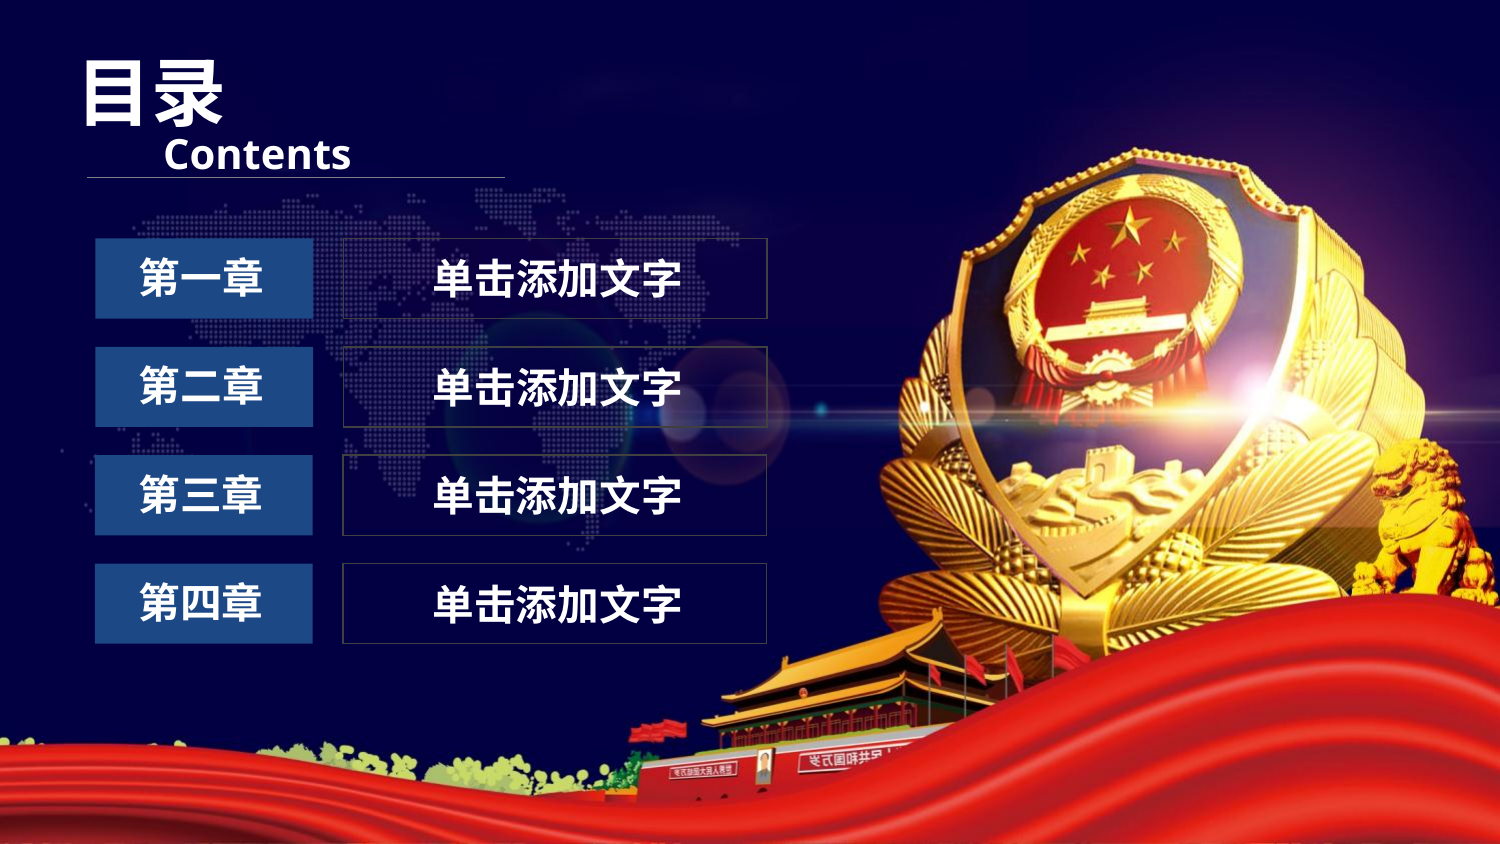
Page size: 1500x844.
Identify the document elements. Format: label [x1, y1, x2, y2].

text_box [94, 563, 313, 644]
text_box [343, 346, 767, 428]
text_box [95, 346, 314, 428]
text_box [343, 563, 767, 644]
text_box [95, 238, 314, 319]
text_box [61, 37, 505, 186]
text_box [94, 455, 313, 536]
text_box [343, 238, 767, 319]
text_box [343, 455, 767, 536]
picture [0, 0, 1500, 844]
